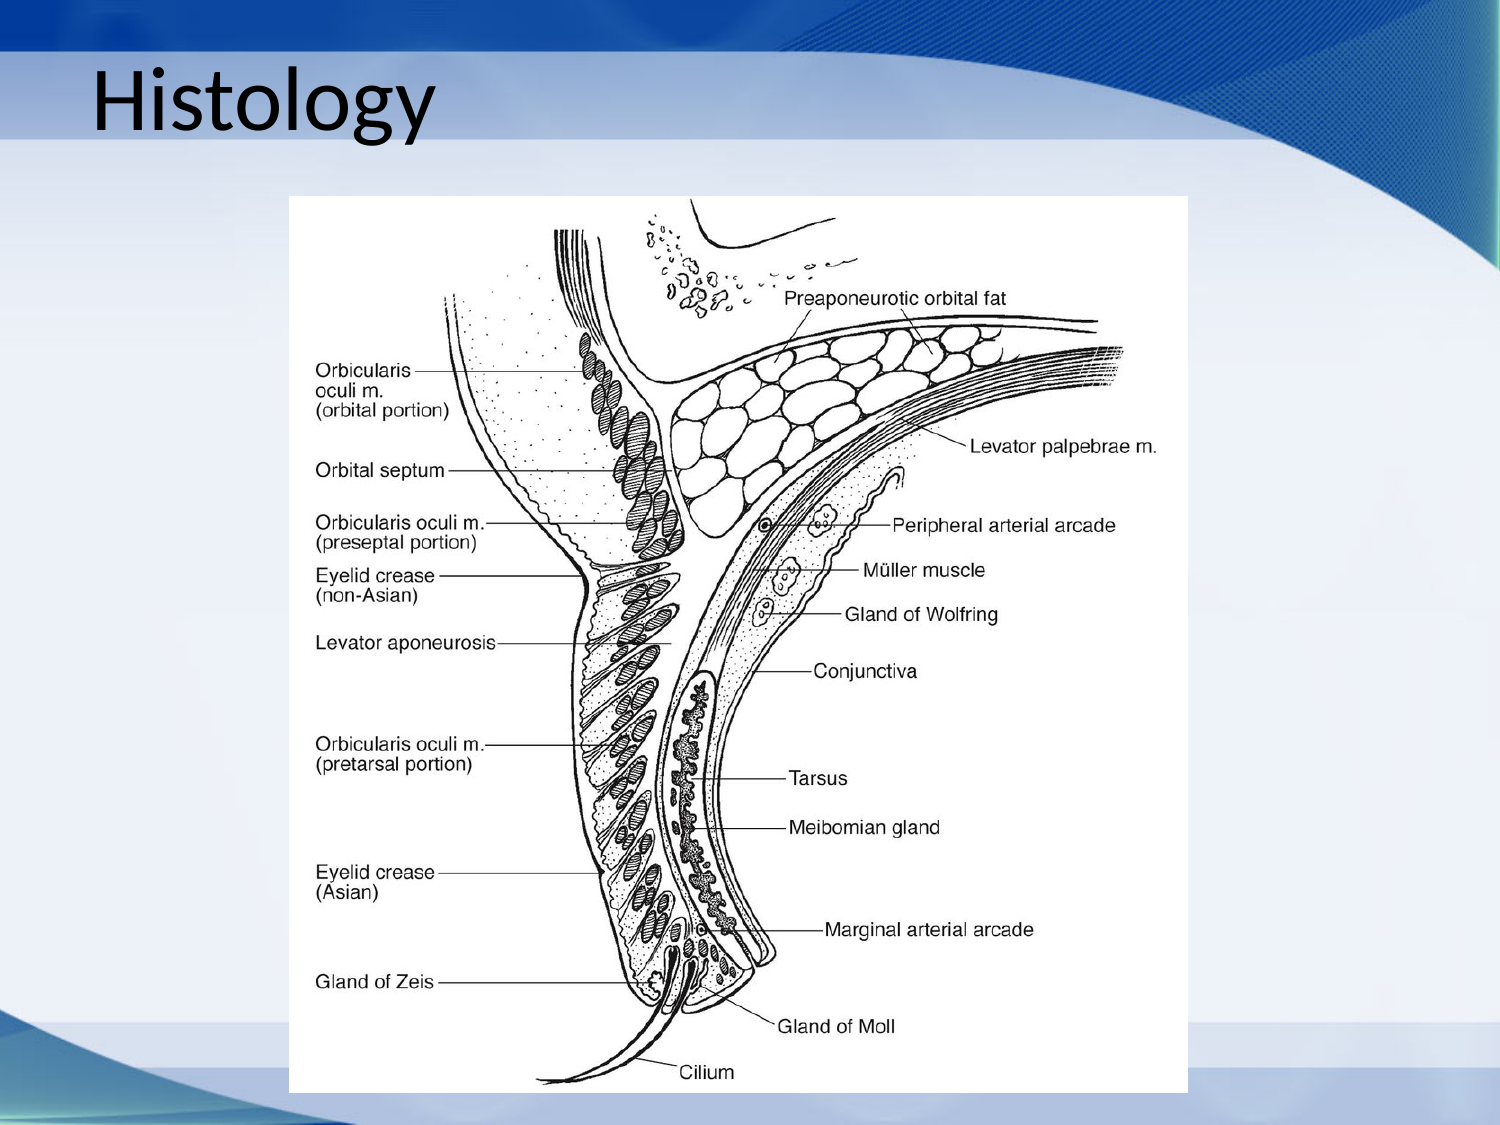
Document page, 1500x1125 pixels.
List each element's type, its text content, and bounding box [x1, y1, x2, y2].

title Histology [76, 0, 1427, 188]
picture [0, 0, 1500, 1125]
